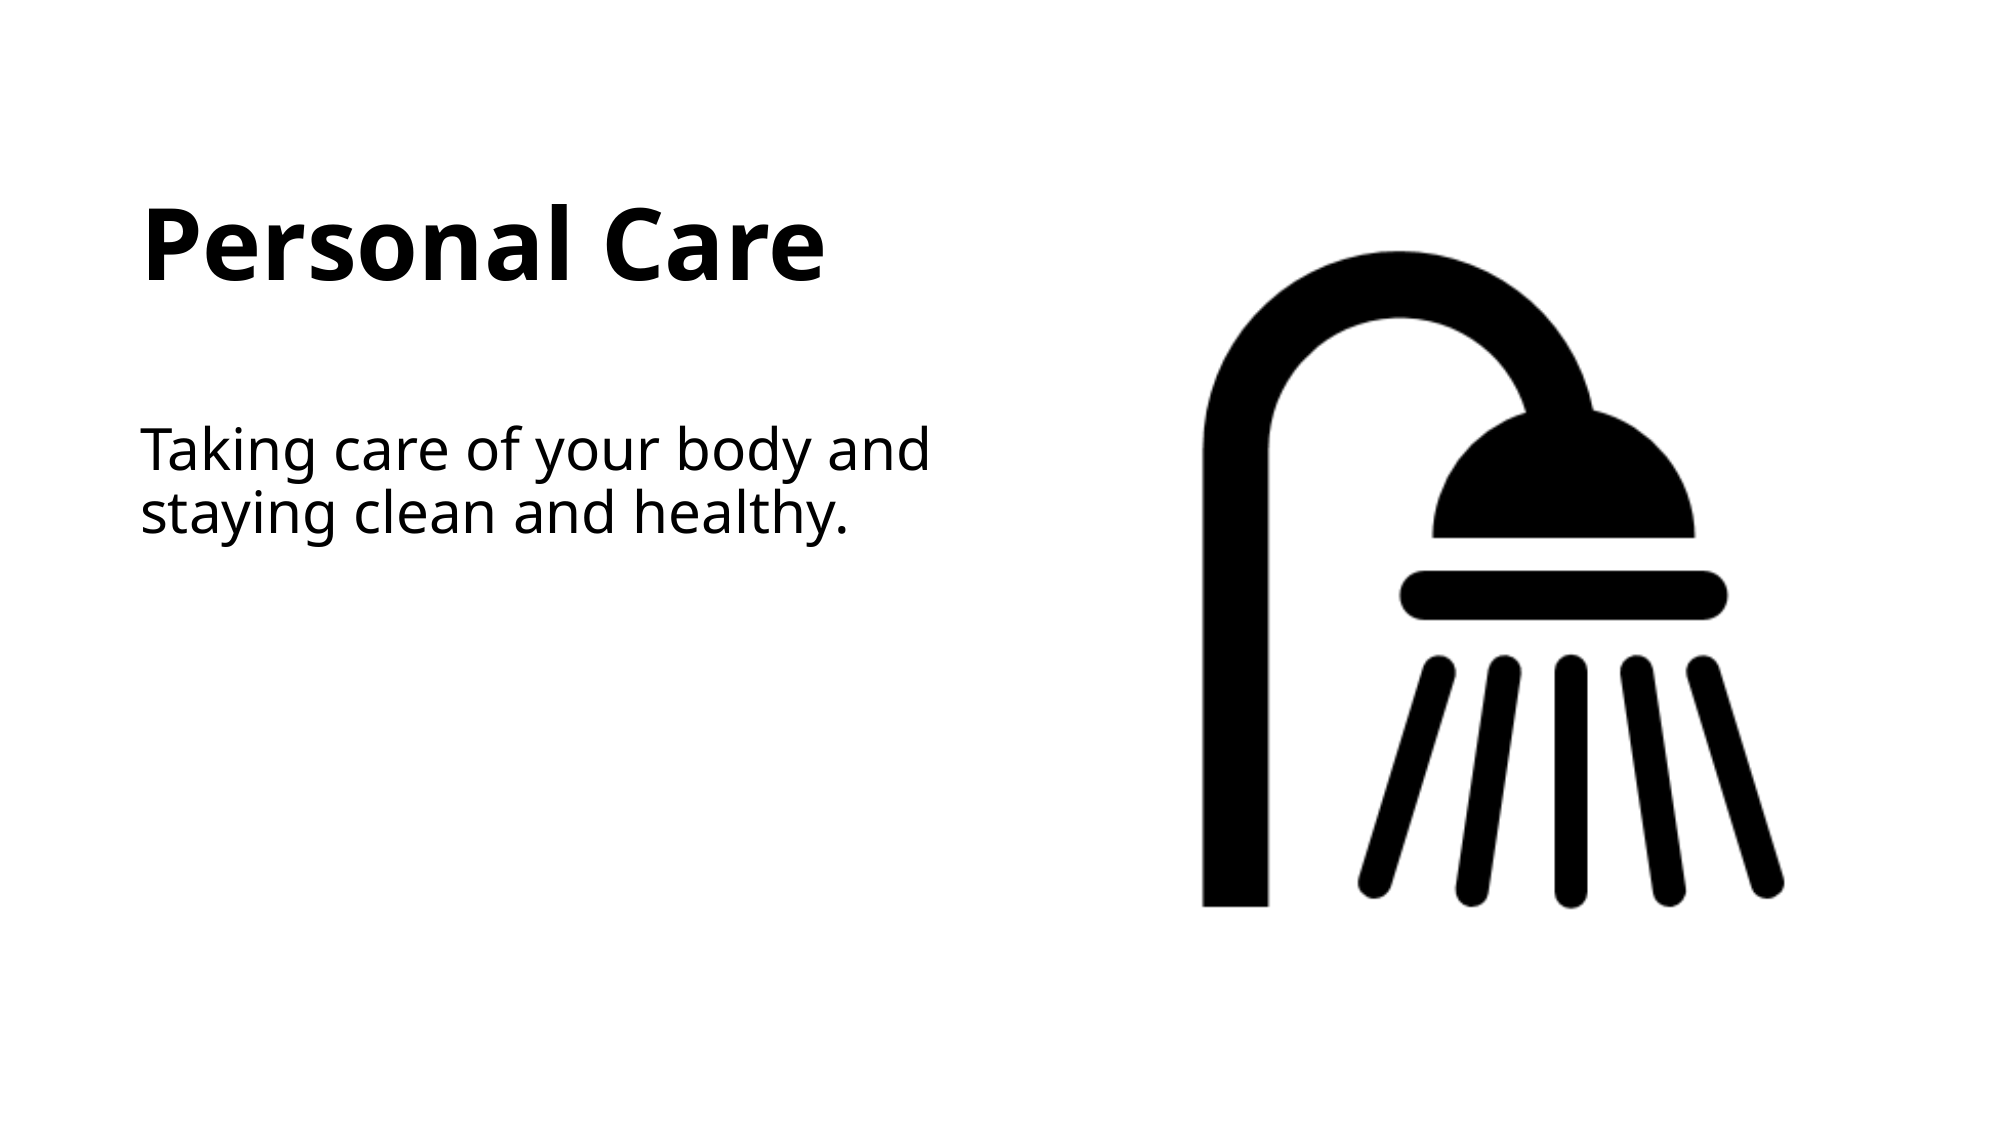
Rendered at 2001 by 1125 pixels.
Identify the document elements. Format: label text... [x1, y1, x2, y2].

title Personal Care [124, 186, 1000, 412]
picture [1091, 186, 1879, 974]
list Taking care of your body and staying clean and healthy. [124, 412, 1029, 1043]
